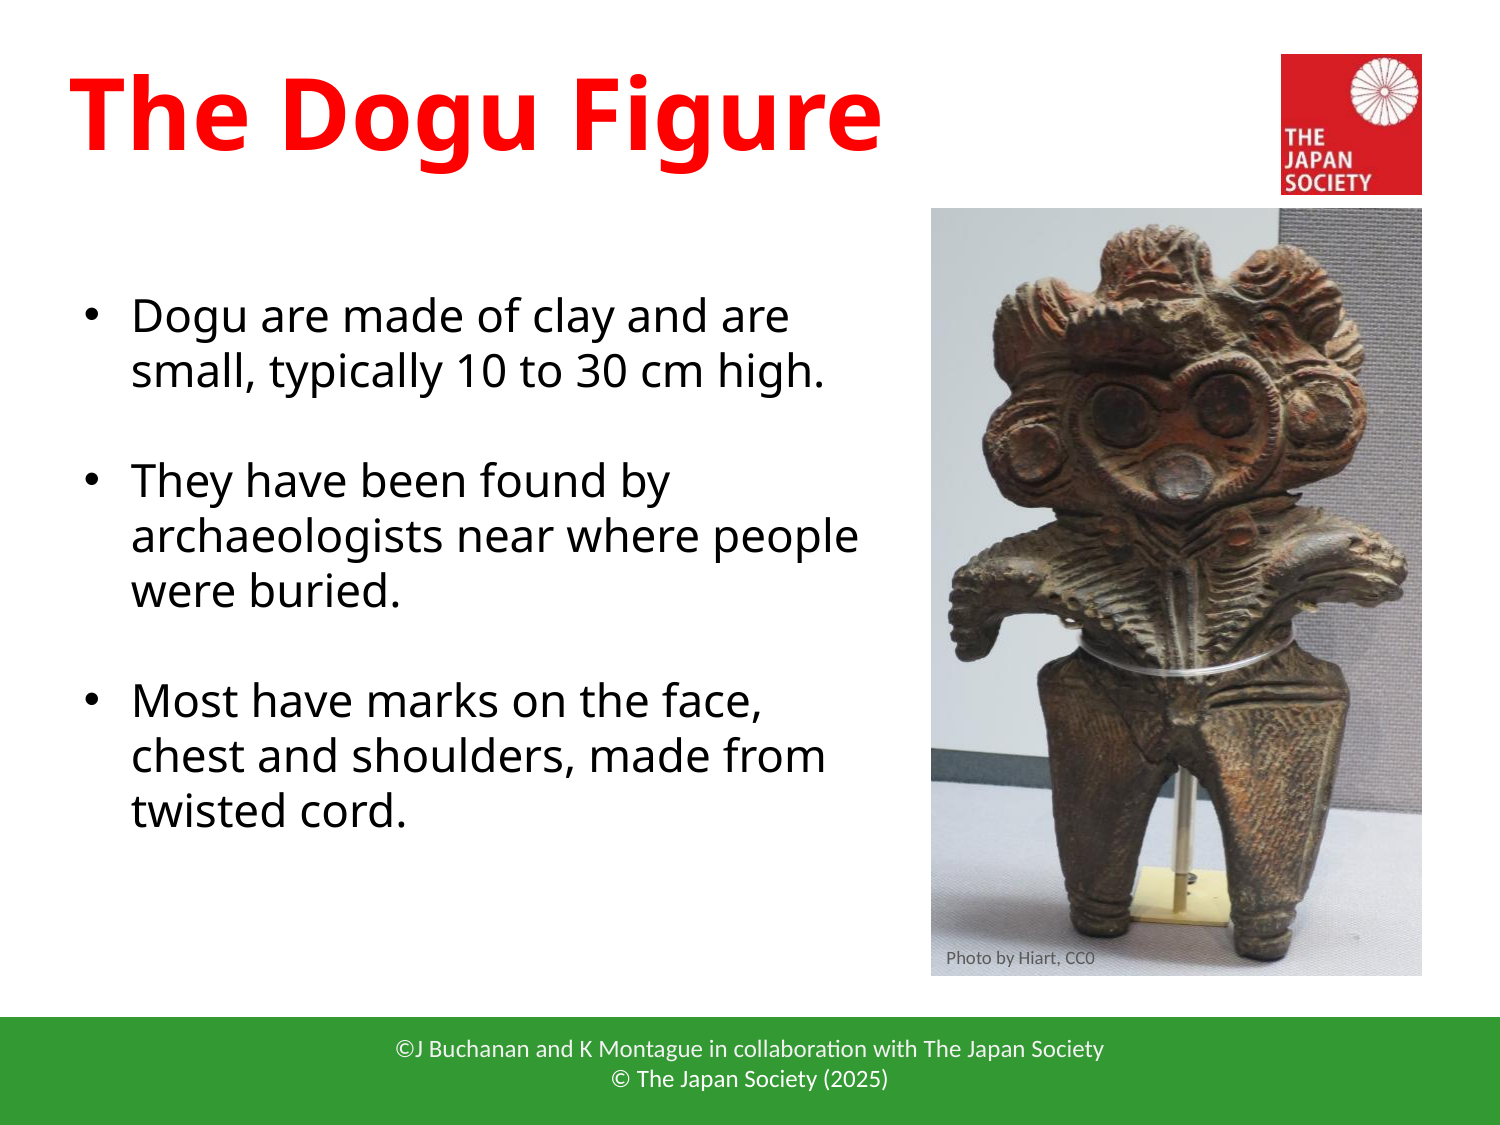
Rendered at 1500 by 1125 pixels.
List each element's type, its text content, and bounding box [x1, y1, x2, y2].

text_box Dogu are made of clay and are small, typically 10 to 30 cm high. They have been found by archaeologists near where people were buried. Most have marks on the face, chest and shoulders, made from twisted cord. [68, 278, 892, 992]
text_box The Dogu Figure [53, 42, 1182, 178]
picture [1281, 54, 1422, 195]
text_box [931, 207, 1422, 976]
text_box [0, 1017, 1500, 1061]
slide_number 11 [1074, 1042, 1425, 1061]
footer ©J Buchanan and K Montague in collaboration with The Japan Society © The Japan Society (2025) [0, 1061, 1500, 1125]
